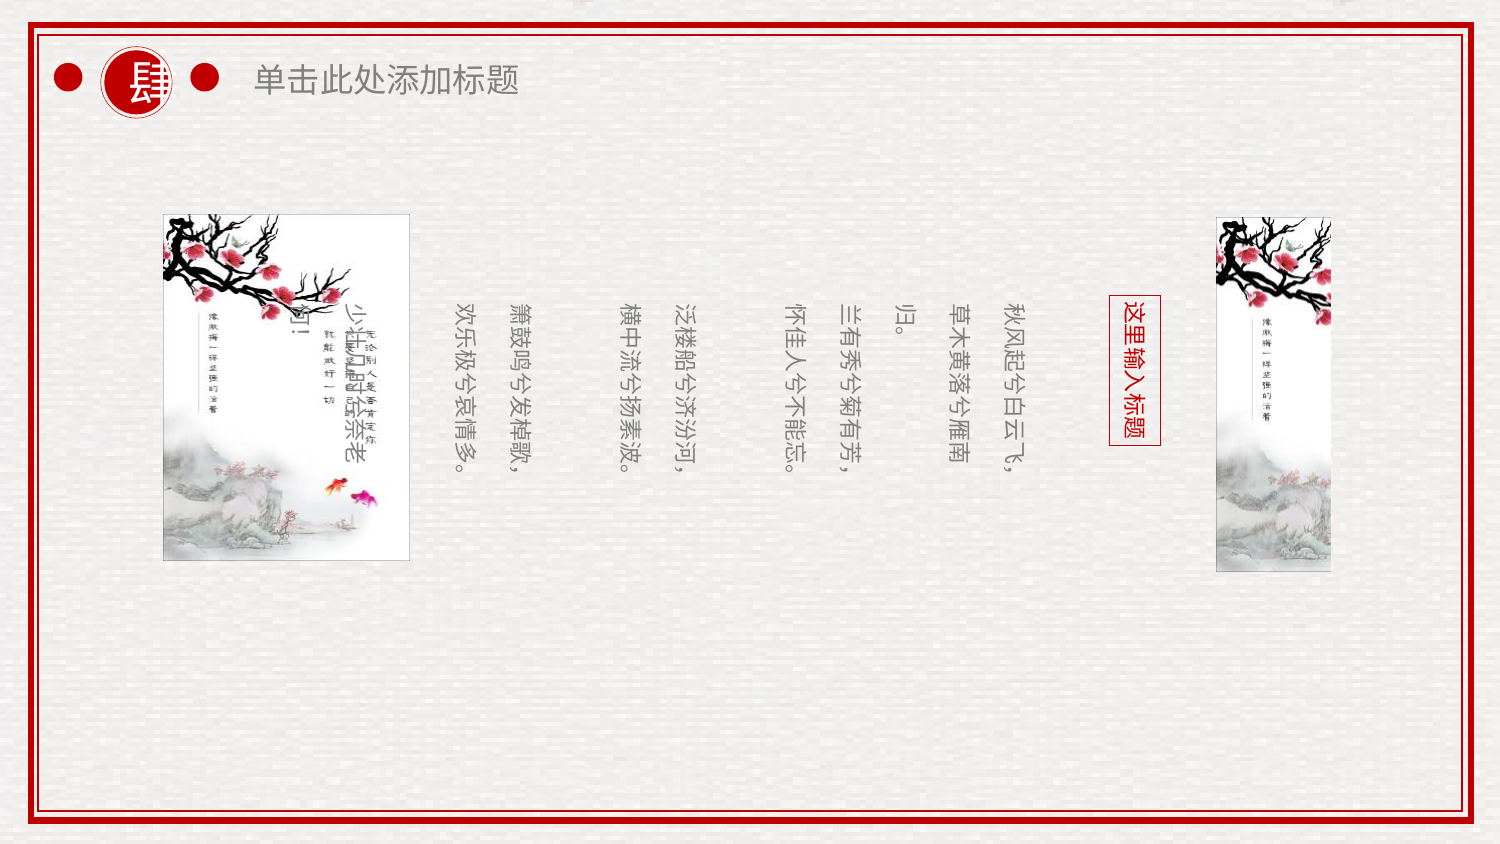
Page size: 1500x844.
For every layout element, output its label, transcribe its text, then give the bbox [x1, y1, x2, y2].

text_box 秋风起兮白云飞，草木黄落兮雁南归。 兰有秀兮菊有芳，怀佳人兮不能忘。 泛楼船兮济汾河，横中流兮扬素波。 箫鼓鸣兮发棹歌，欢乐极兮哀情多。 少壮几时兮奈老何！ [434, 297, 1069, 492]
text_box 这里输入标题 [1109, 295, 1161, 446]
picture [0, 0, 1500, 844]
